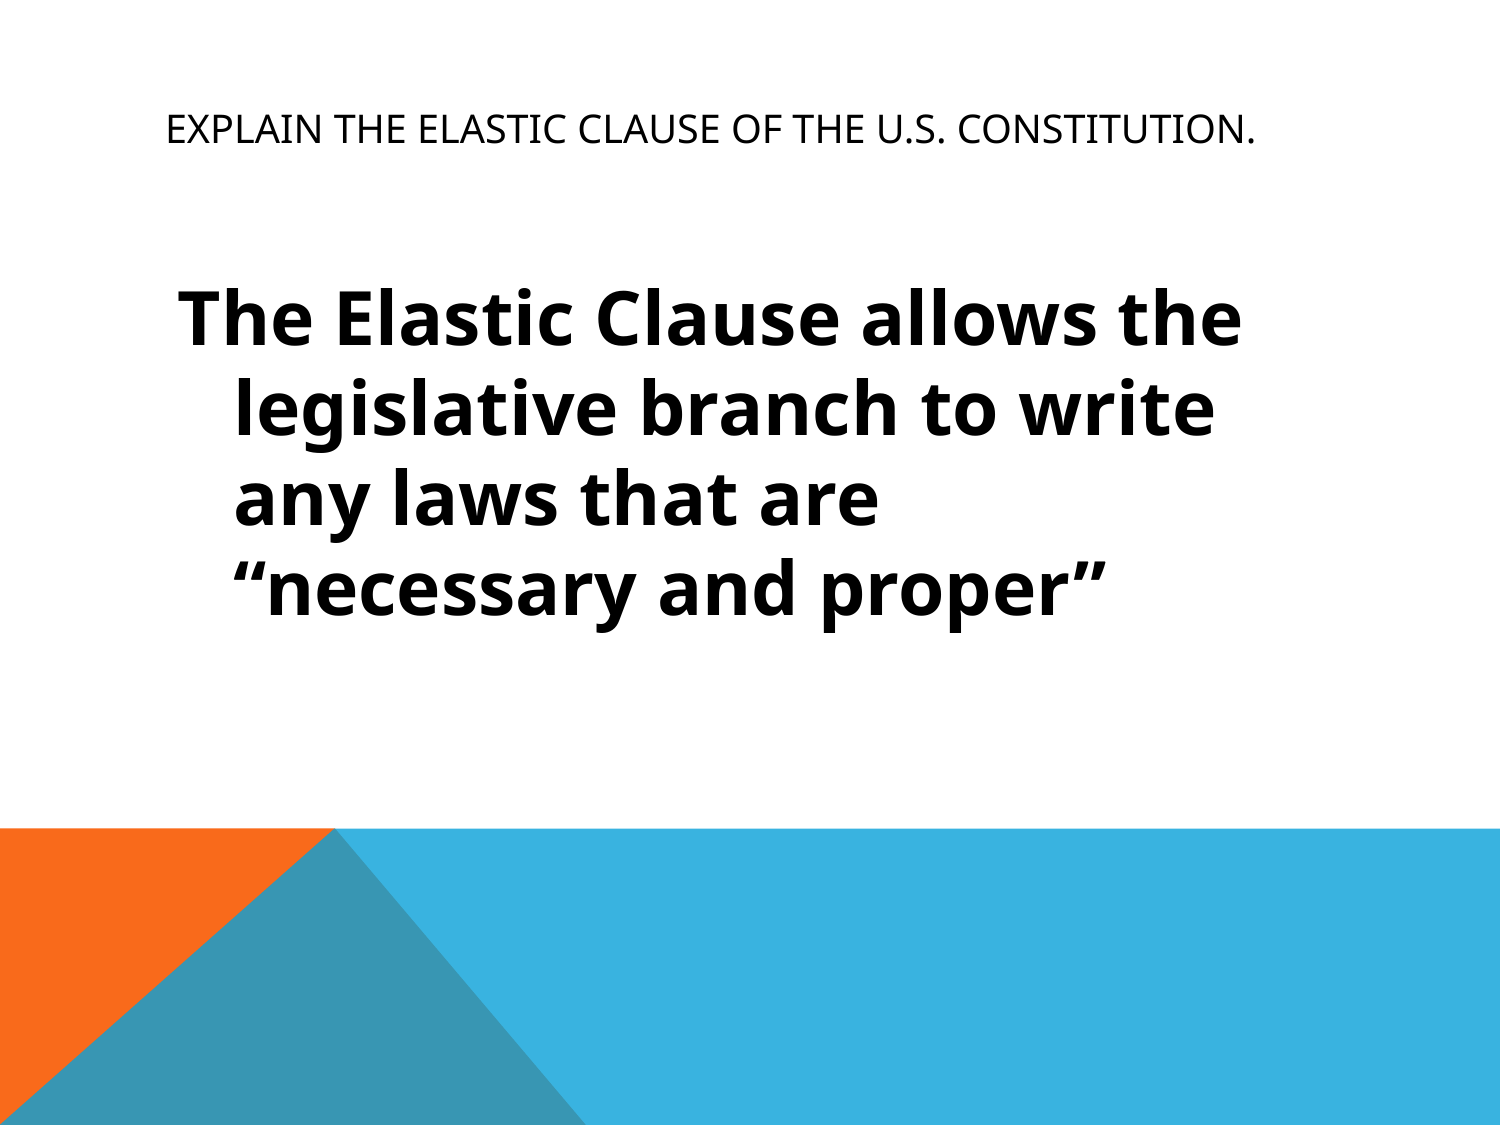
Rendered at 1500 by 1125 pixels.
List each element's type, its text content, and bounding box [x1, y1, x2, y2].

list The Elastic Clause allows the legislative branch to write any laws that are “necessary and proper” [162, 262, 1275, 700]
title Explain the Elastic Clause of the U.S. Constitution. [150, 87, 1290, 263]
